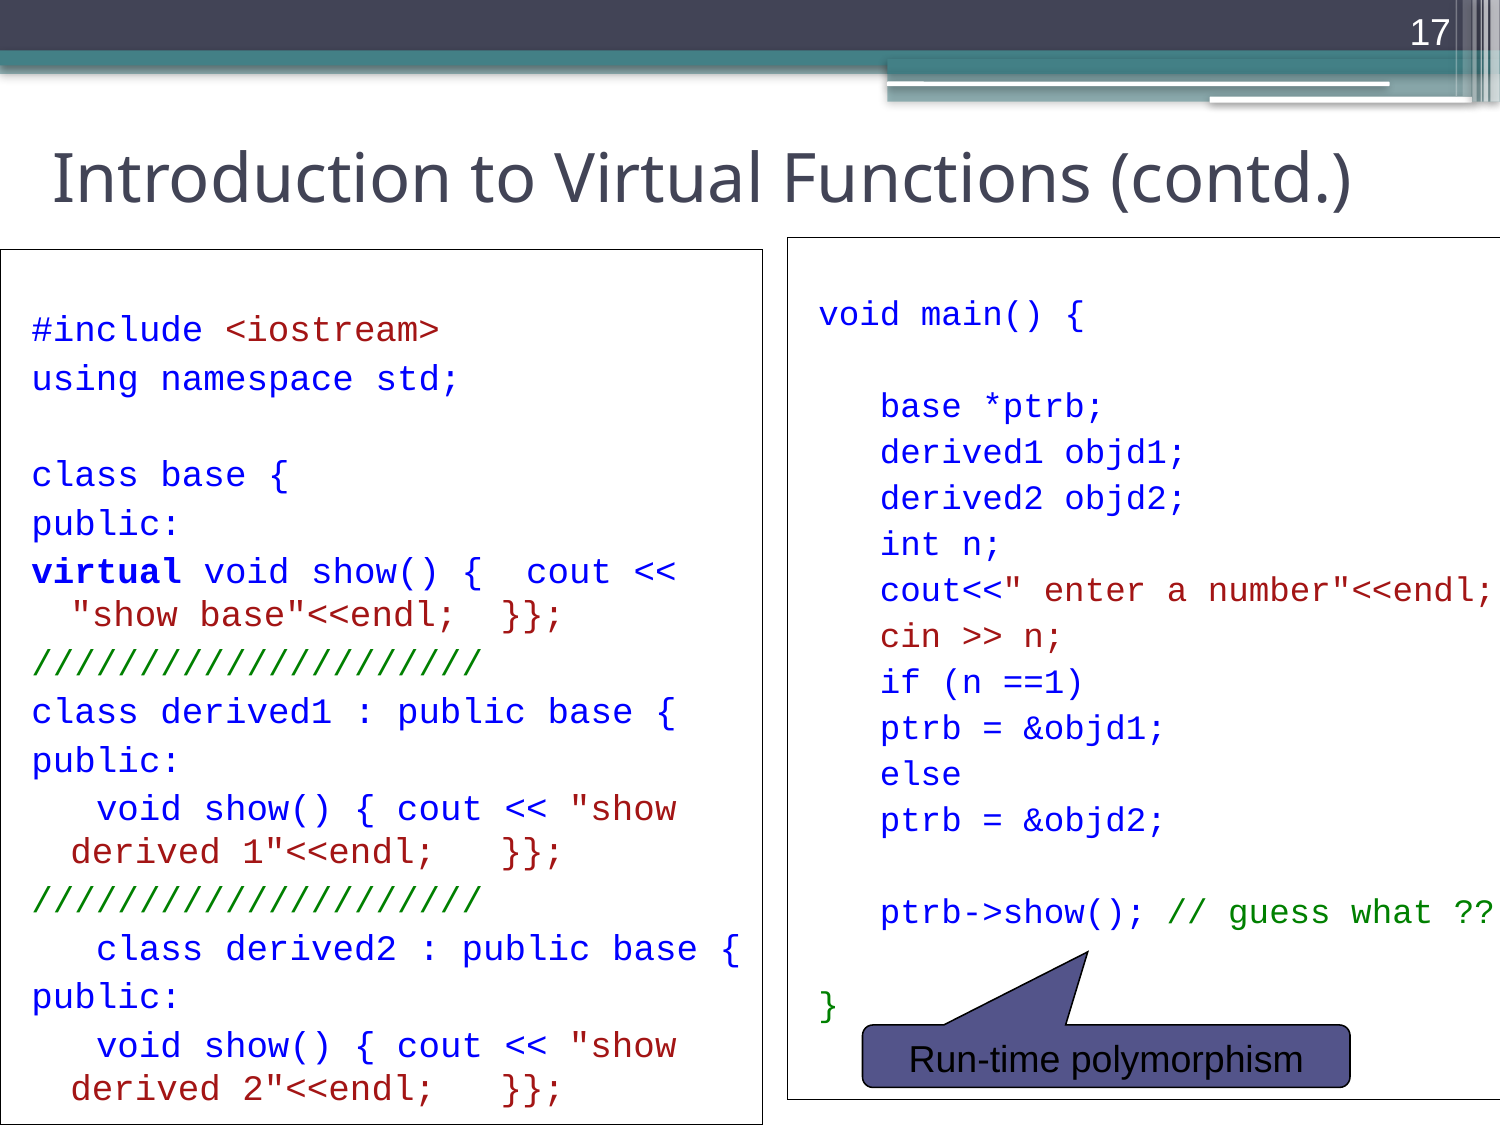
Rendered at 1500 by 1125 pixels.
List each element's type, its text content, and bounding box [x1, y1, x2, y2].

footer [862, 100, 1080, 176]
list void main() { base *ptrb; derived1 objd1; derived2 objd2; int n; cout<<" enter a number"<<endl; cin >> n; if (n ==1) ptrb = &objd1; else ptrb = &objd2; ptrb->show(); // guess what ?? } [787, 237, 1500, 1100]
list #include <iostream> using namespace std; class base { public: virtual void show() { cout << "show base"<<endl; }}; ///////////////////// class derived1 : public base { public: void show() { cout << "show derived 1"<<endl; }}; ///////////////////// class derived2 : public base { public: void show() { cout << "show derived 2"<<endl; }}; [0, 249, 763, 1125]
title Introduction to Virtual Functions (contd.) [37, 87, 1388, 263]
text_box Run-time polymorphism [862, 951, 1351, 1088]
slide_number 17 [1341, 0, 1466, 61]
